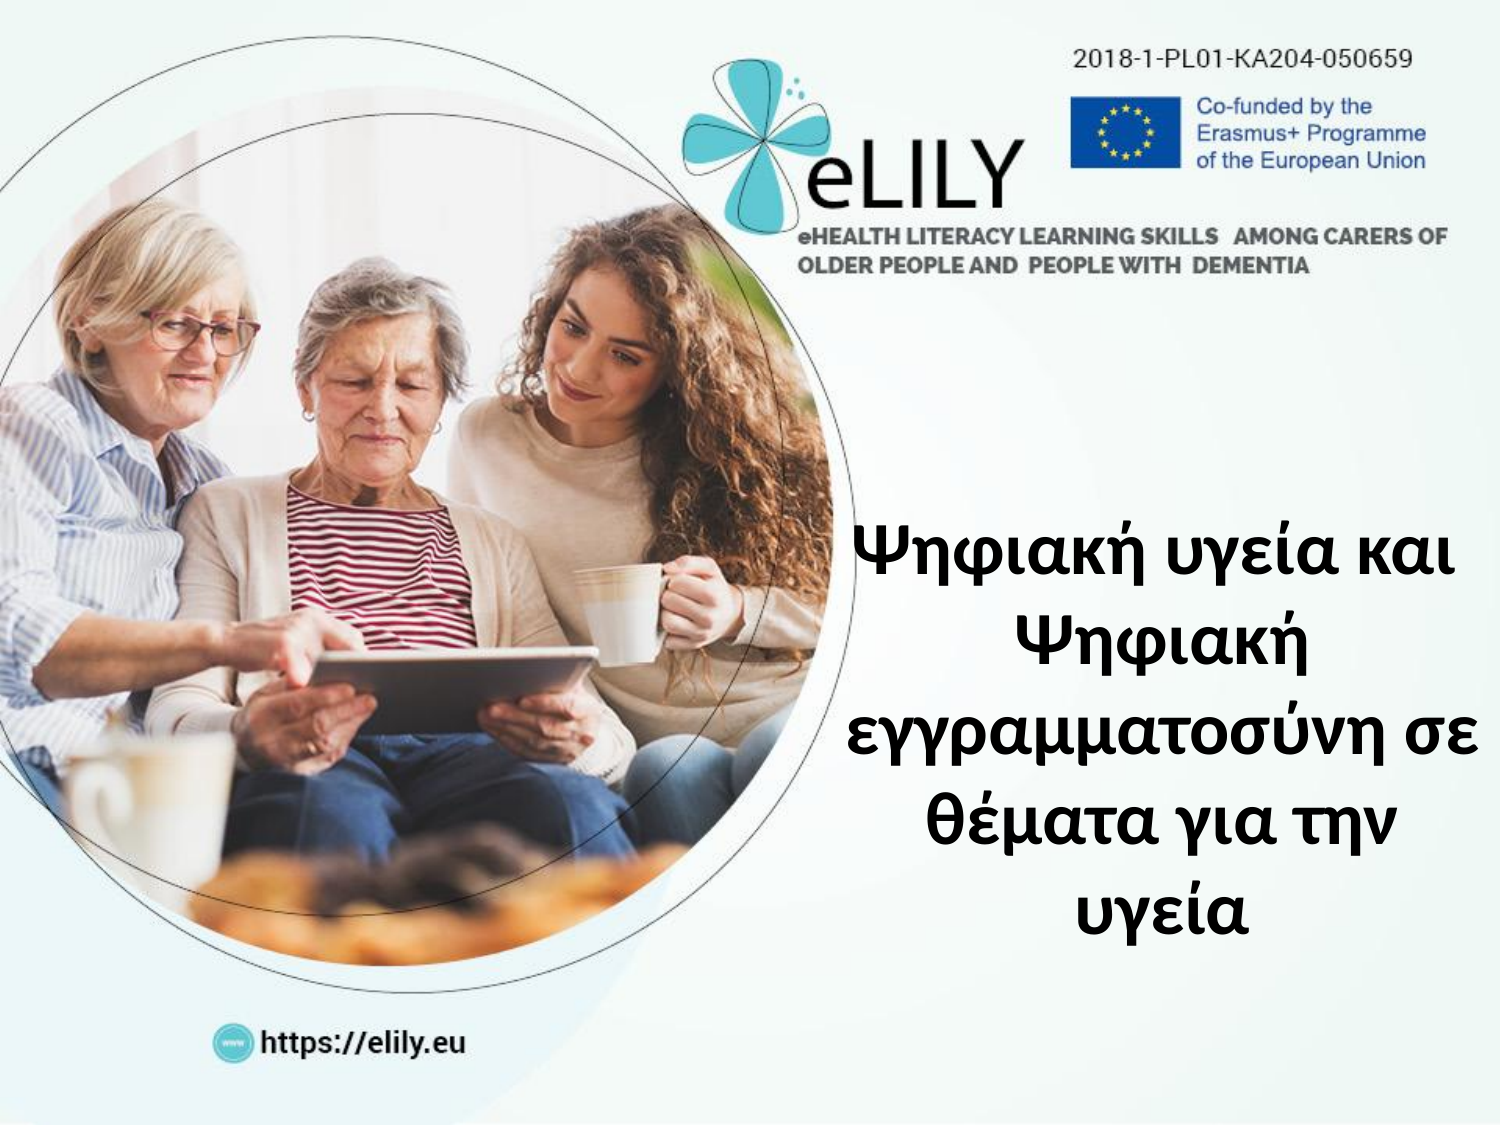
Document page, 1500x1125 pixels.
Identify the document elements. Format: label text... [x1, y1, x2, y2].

picture [0, 0, 1500, 1125]
text_box Ψηφιακή υγεία και Ψηφιακή εγγραμματοσύνη σε θέματα για την υγεία [824, 491, 1500, 957]
